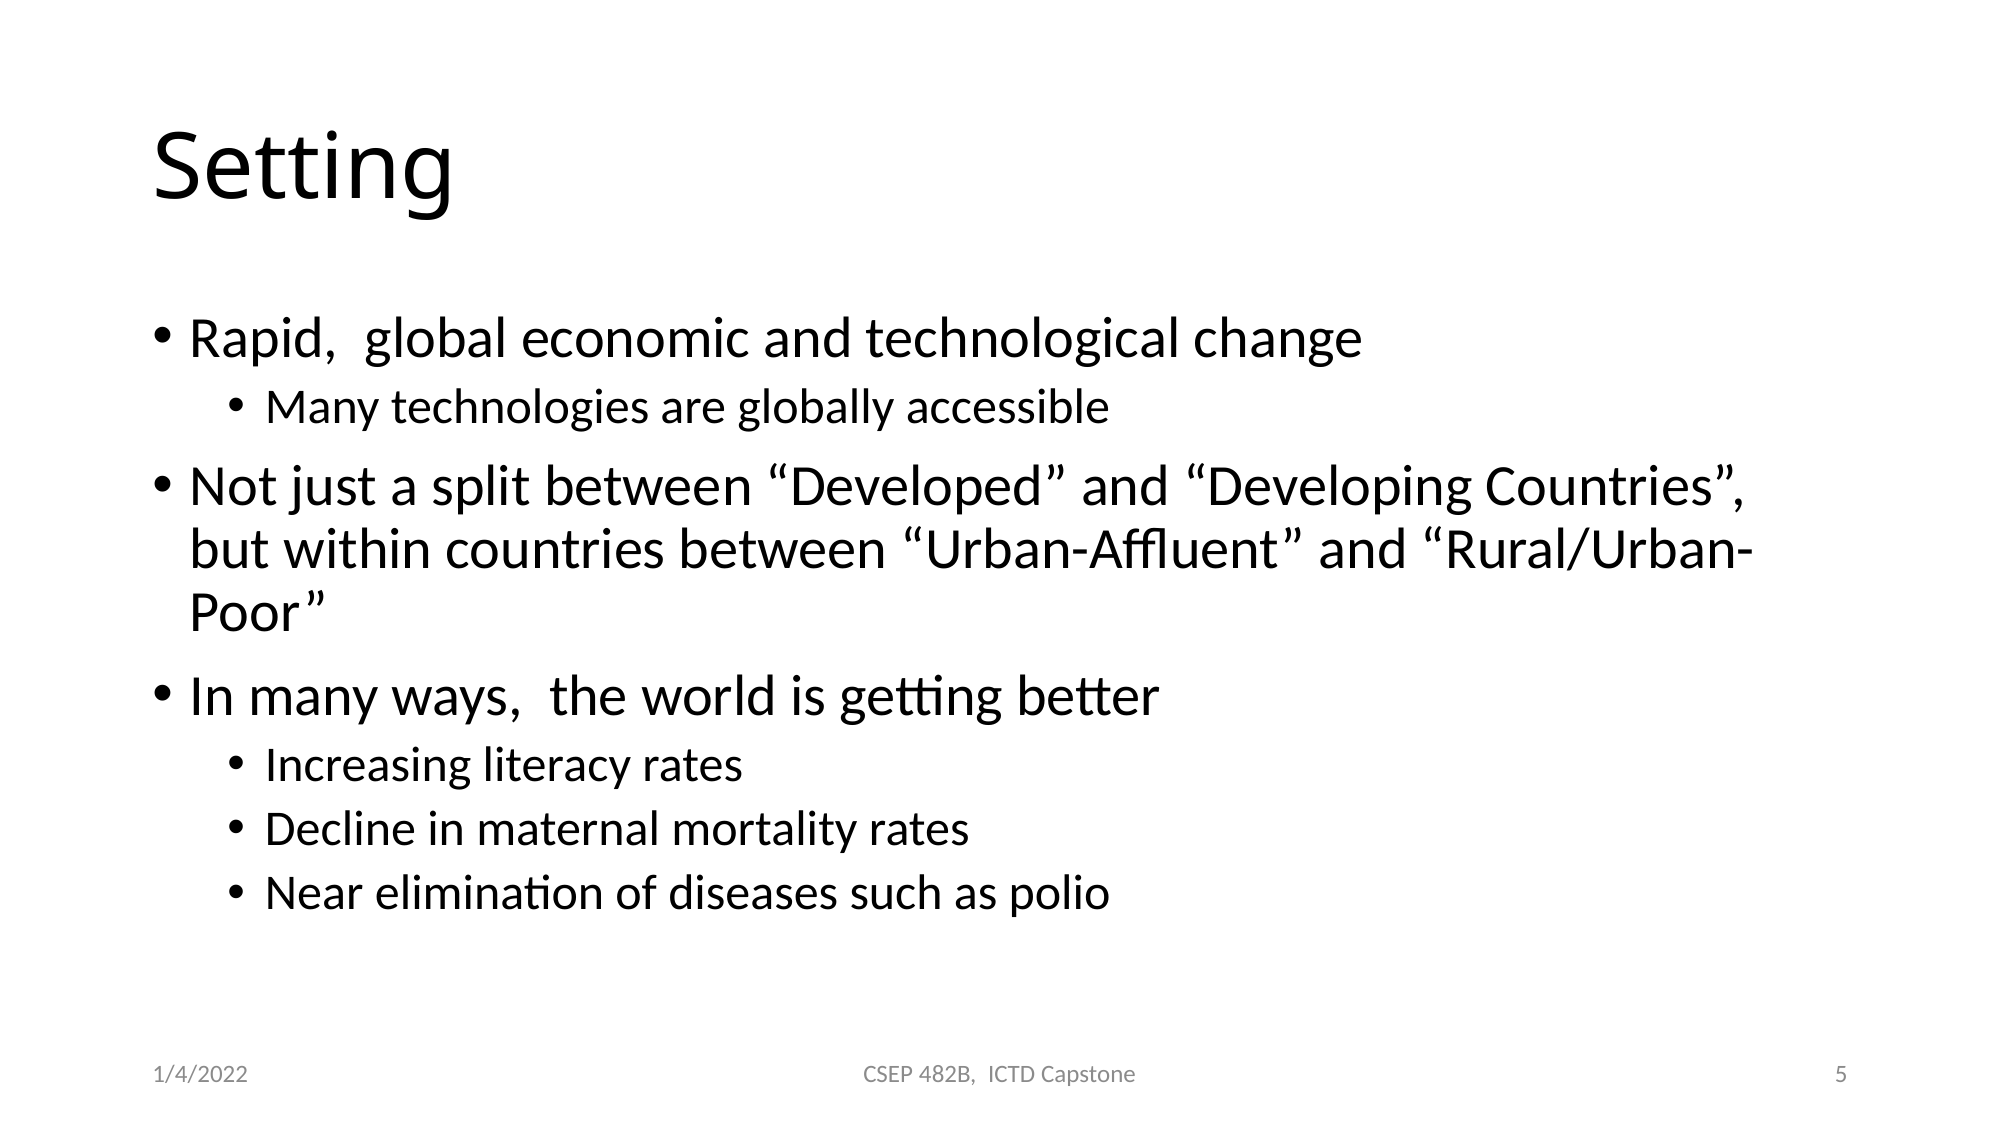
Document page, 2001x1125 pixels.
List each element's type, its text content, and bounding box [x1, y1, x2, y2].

list Rapid, global economic and technological change Many technologies are globally accessible Not just a split between “Developed” and “Developing Countries”, but within countries between “Urban-Affluent” and “Rural/Urban-Poor” In many ways, the world is getting better Increasing literacy rates Decline in maternal mortality rates Near elimination of diseases such as polio [137, 299, 1863, 1014]
slide_number 5 [1412, 1042, 1863, 1103]
footer CSEP 482B, ICTD Capstone [662, 1042, 1338, 1103]
title Setting [137, 59, 1863, 278]
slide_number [137, 1042, 588, 1103]
